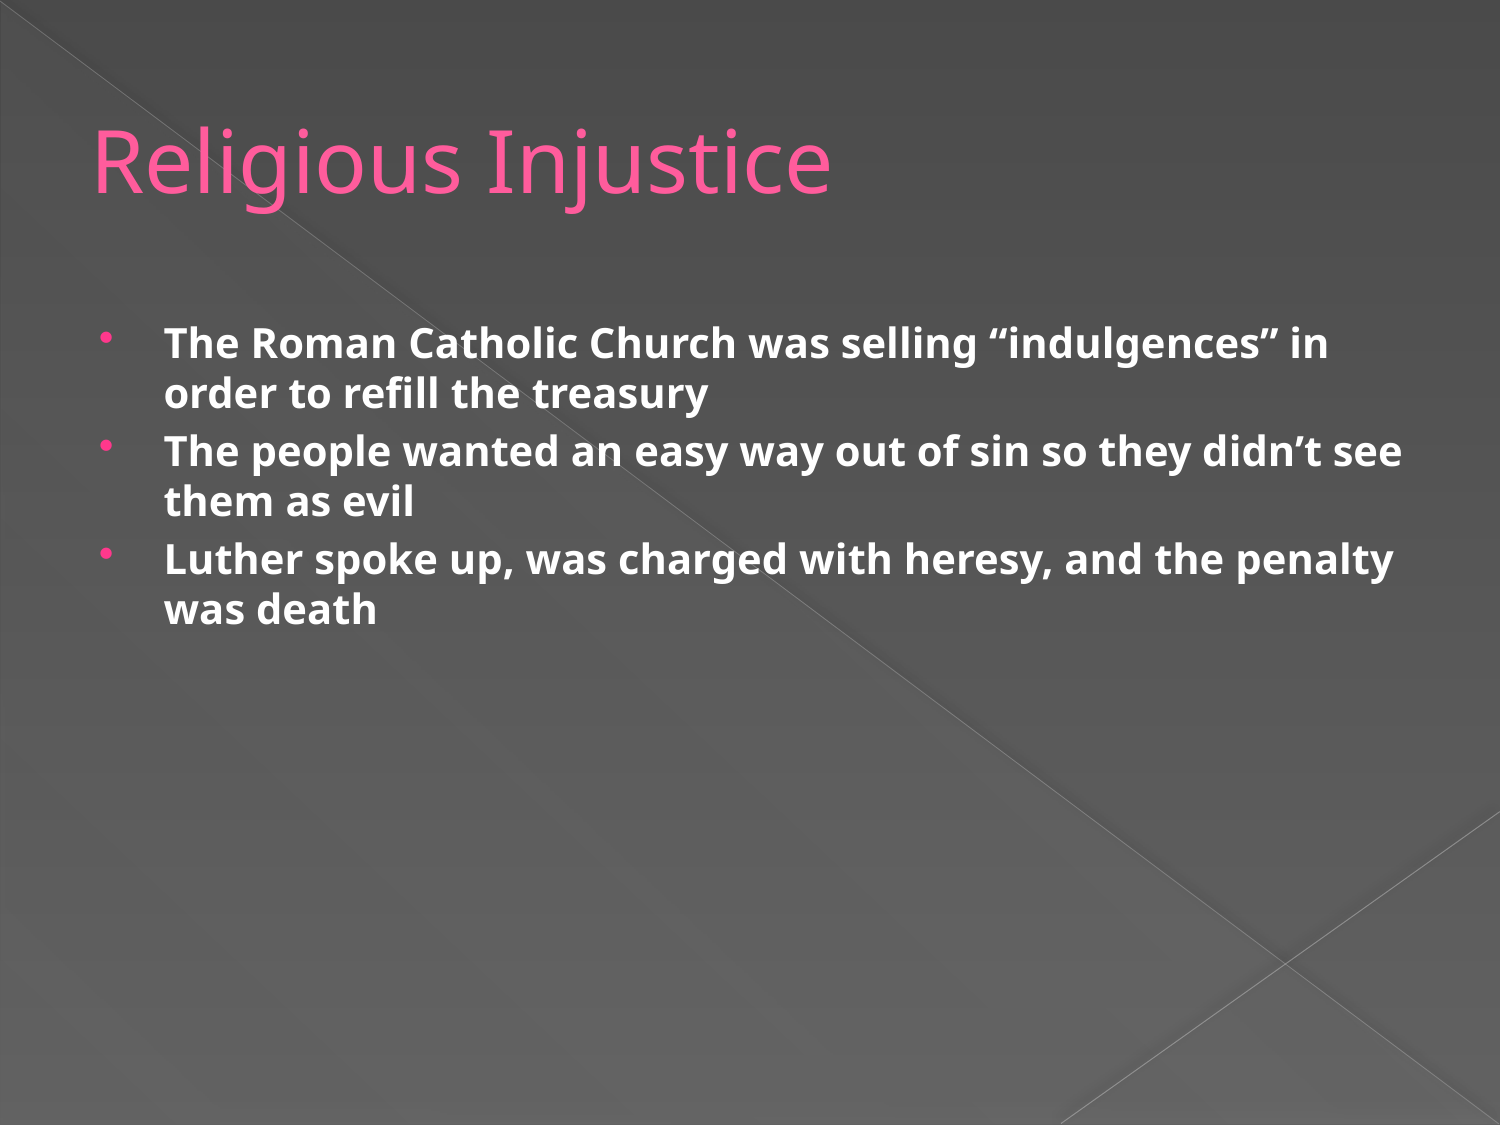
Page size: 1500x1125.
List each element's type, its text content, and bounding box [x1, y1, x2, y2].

title Religious Injustice [75, 43, 1425, 274]
list The Roman Catholic Church was selling “indulgences” in order to refill the treasury The people wanted an easy way out of sin so they didn’t see them as evil Luther spoke up, was charged with heresy, and the penalty was death [74, 308, 1426, 1060]
